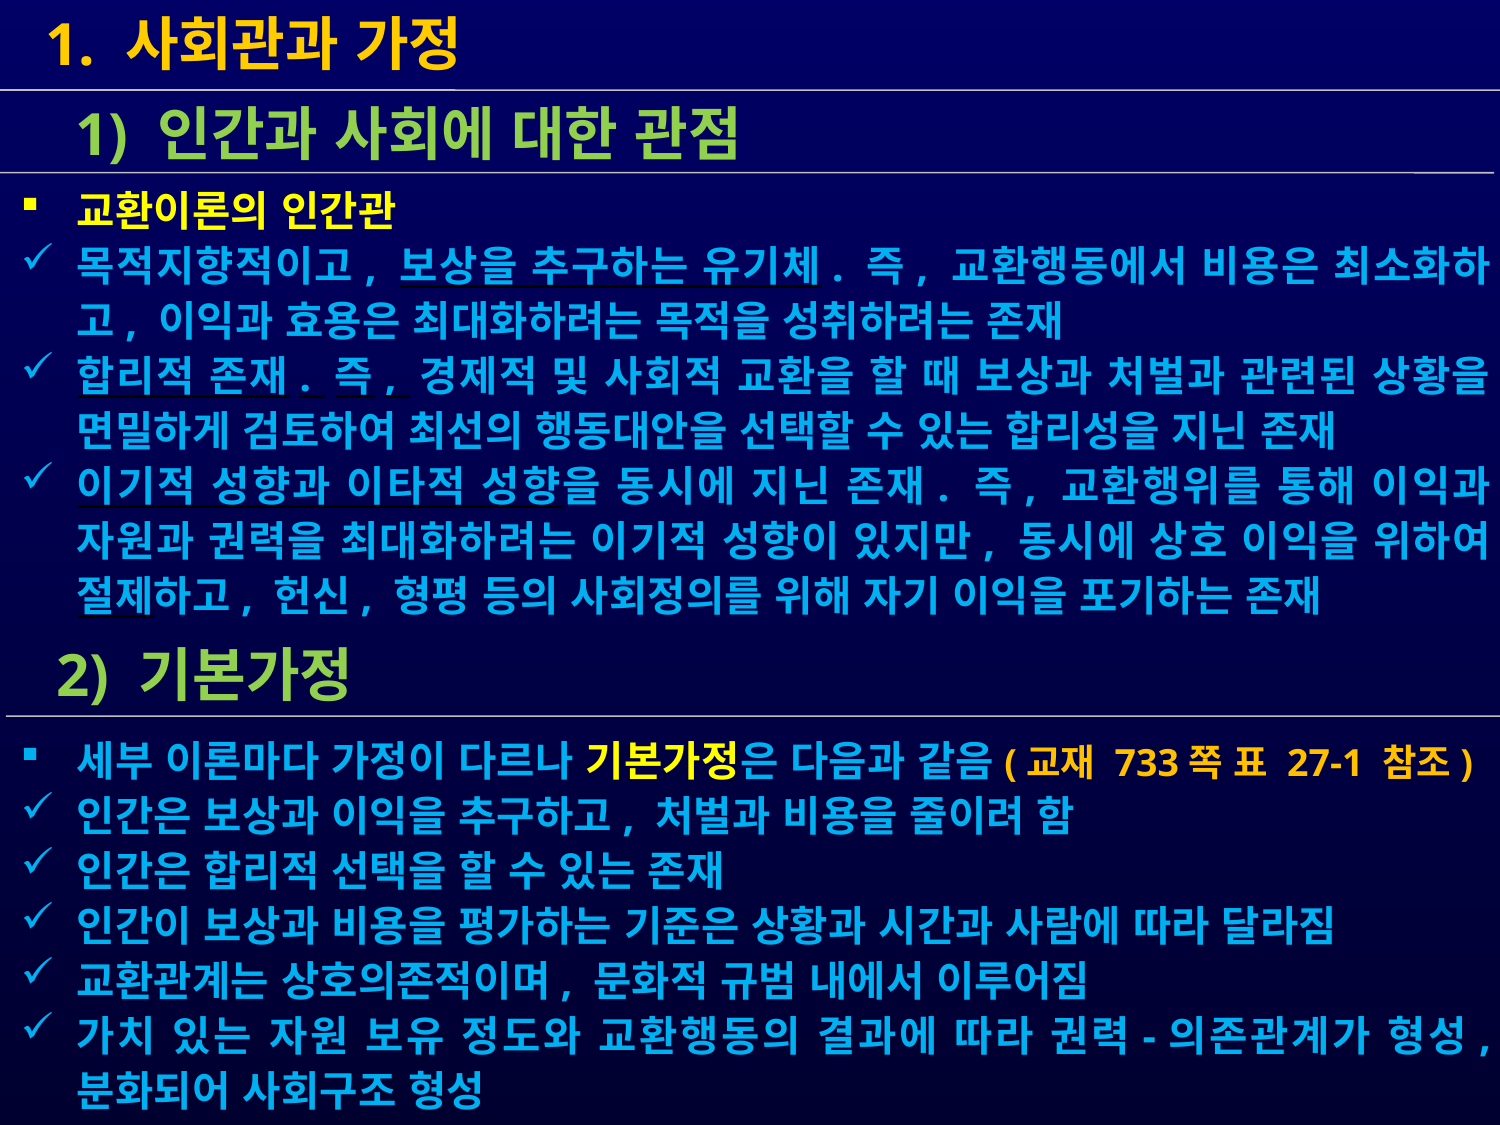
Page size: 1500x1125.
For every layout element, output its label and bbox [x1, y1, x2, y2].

text_box [0, 0, 1500, 1125]
